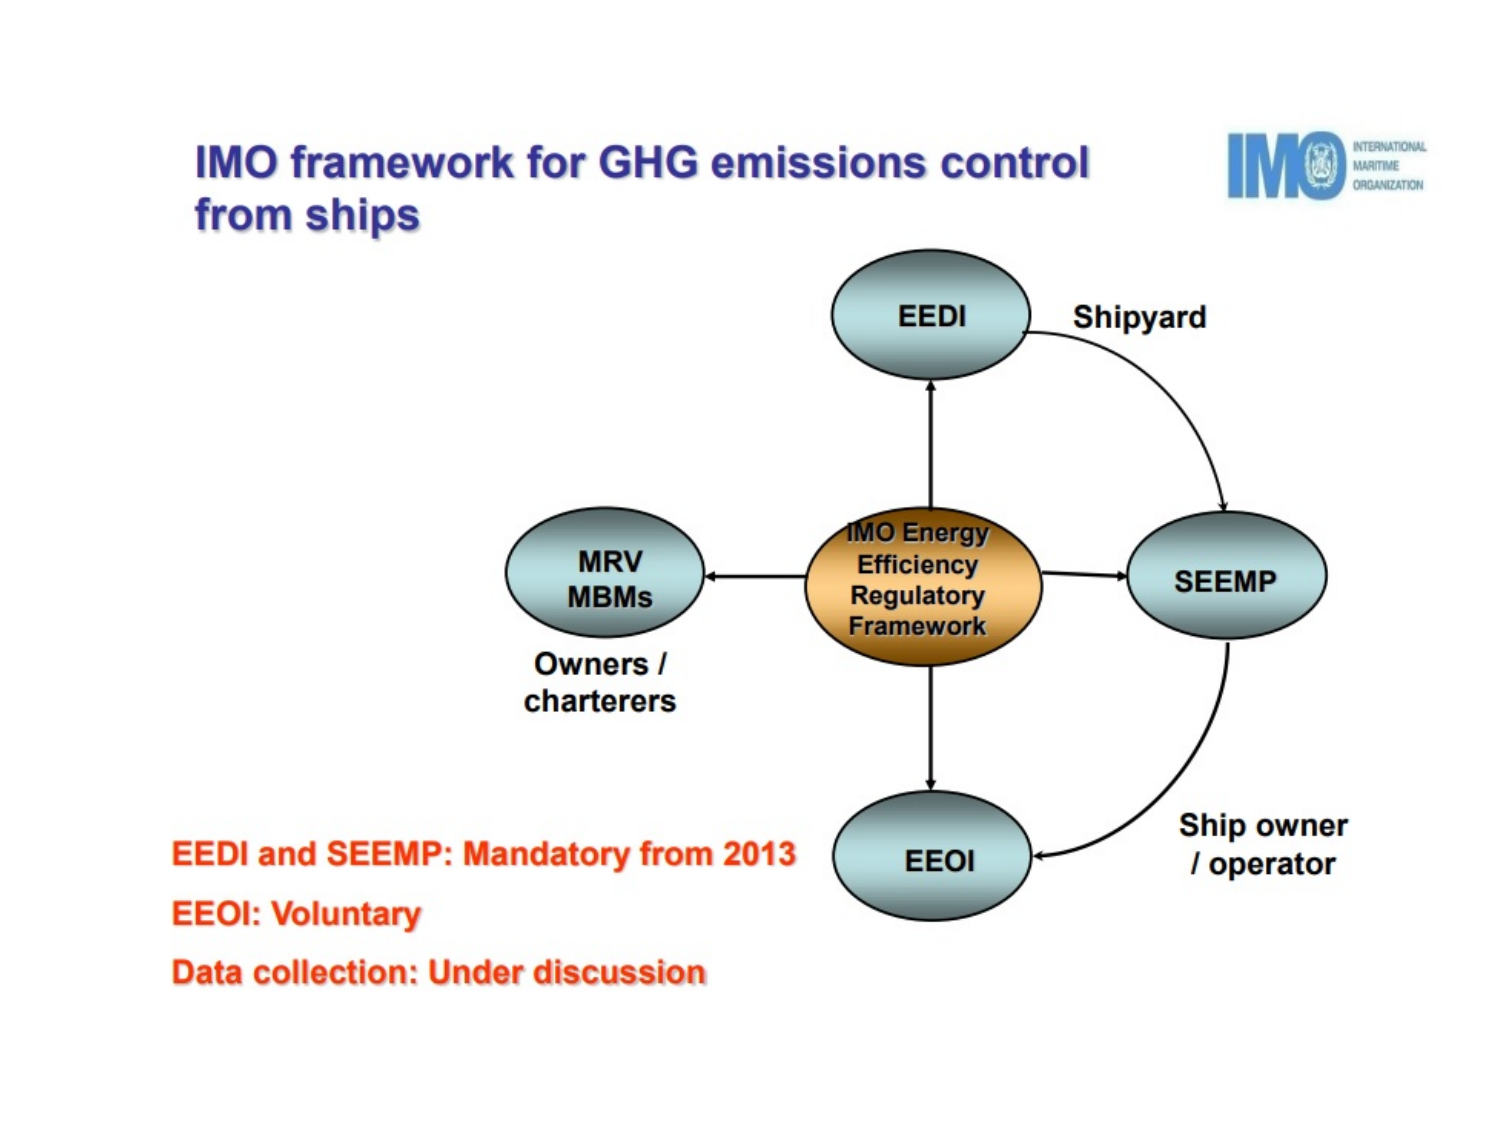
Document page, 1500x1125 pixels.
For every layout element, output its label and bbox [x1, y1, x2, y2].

picture [147, 106, 1457, 1005]
